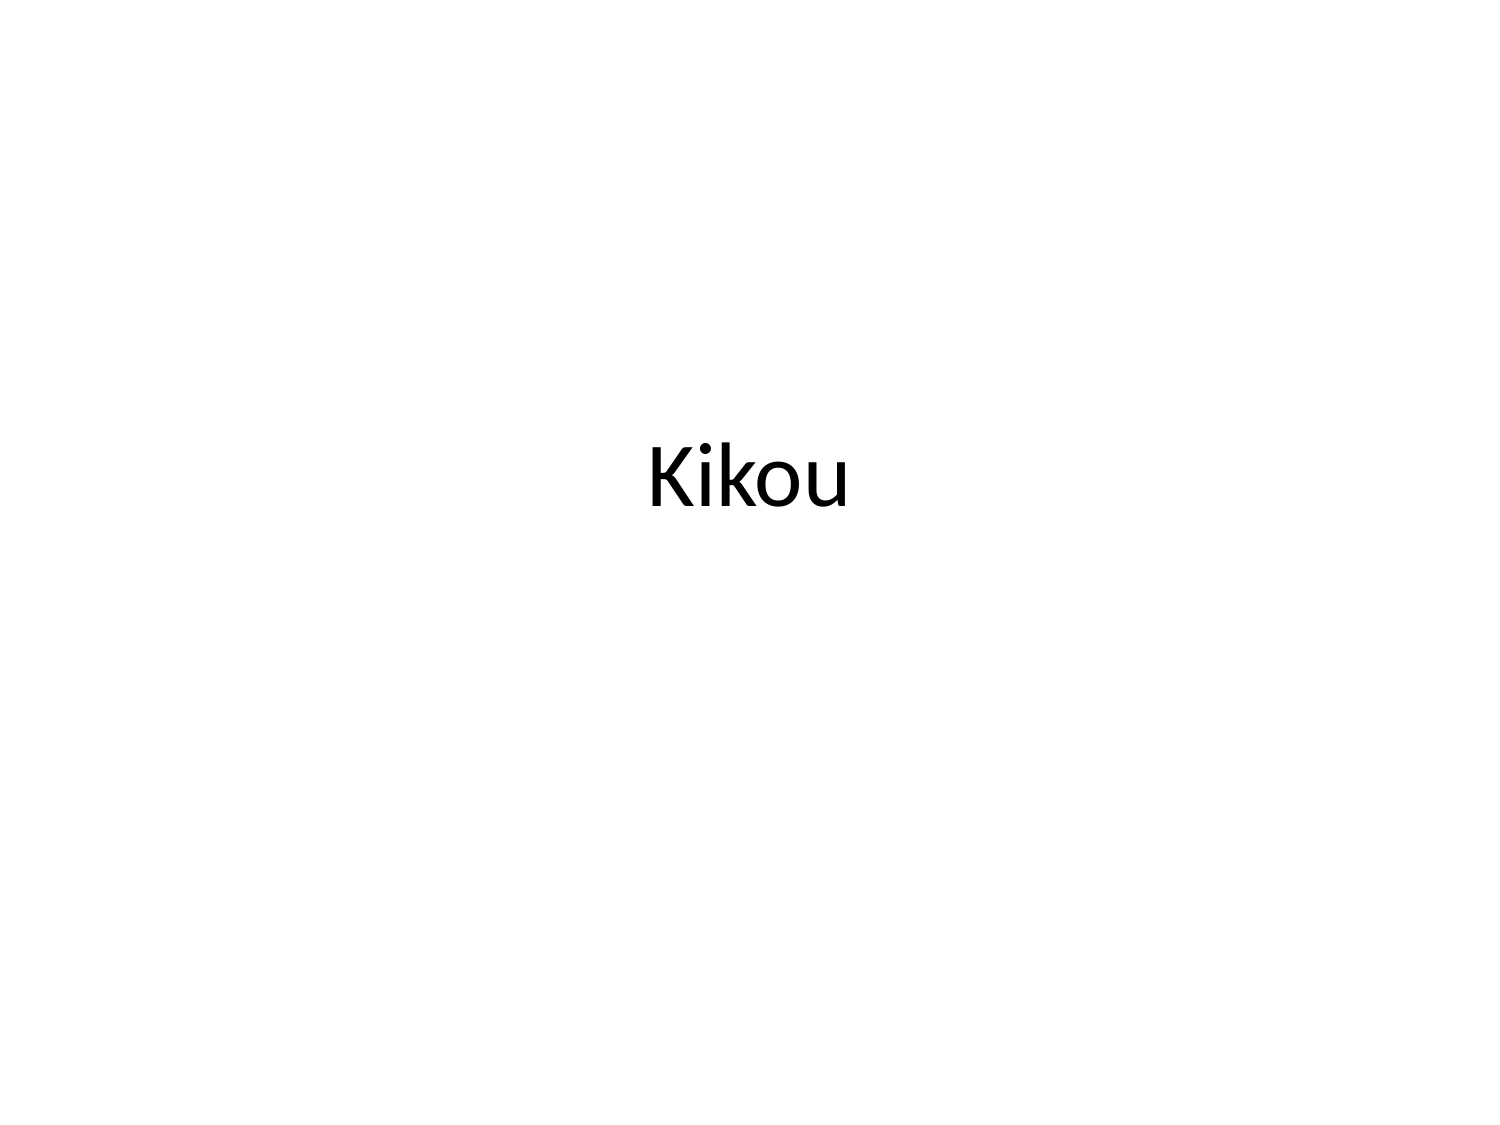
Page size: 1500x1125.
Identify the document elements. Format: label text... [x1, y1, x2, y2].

title Kikou [112, 349, 1388, 591]
